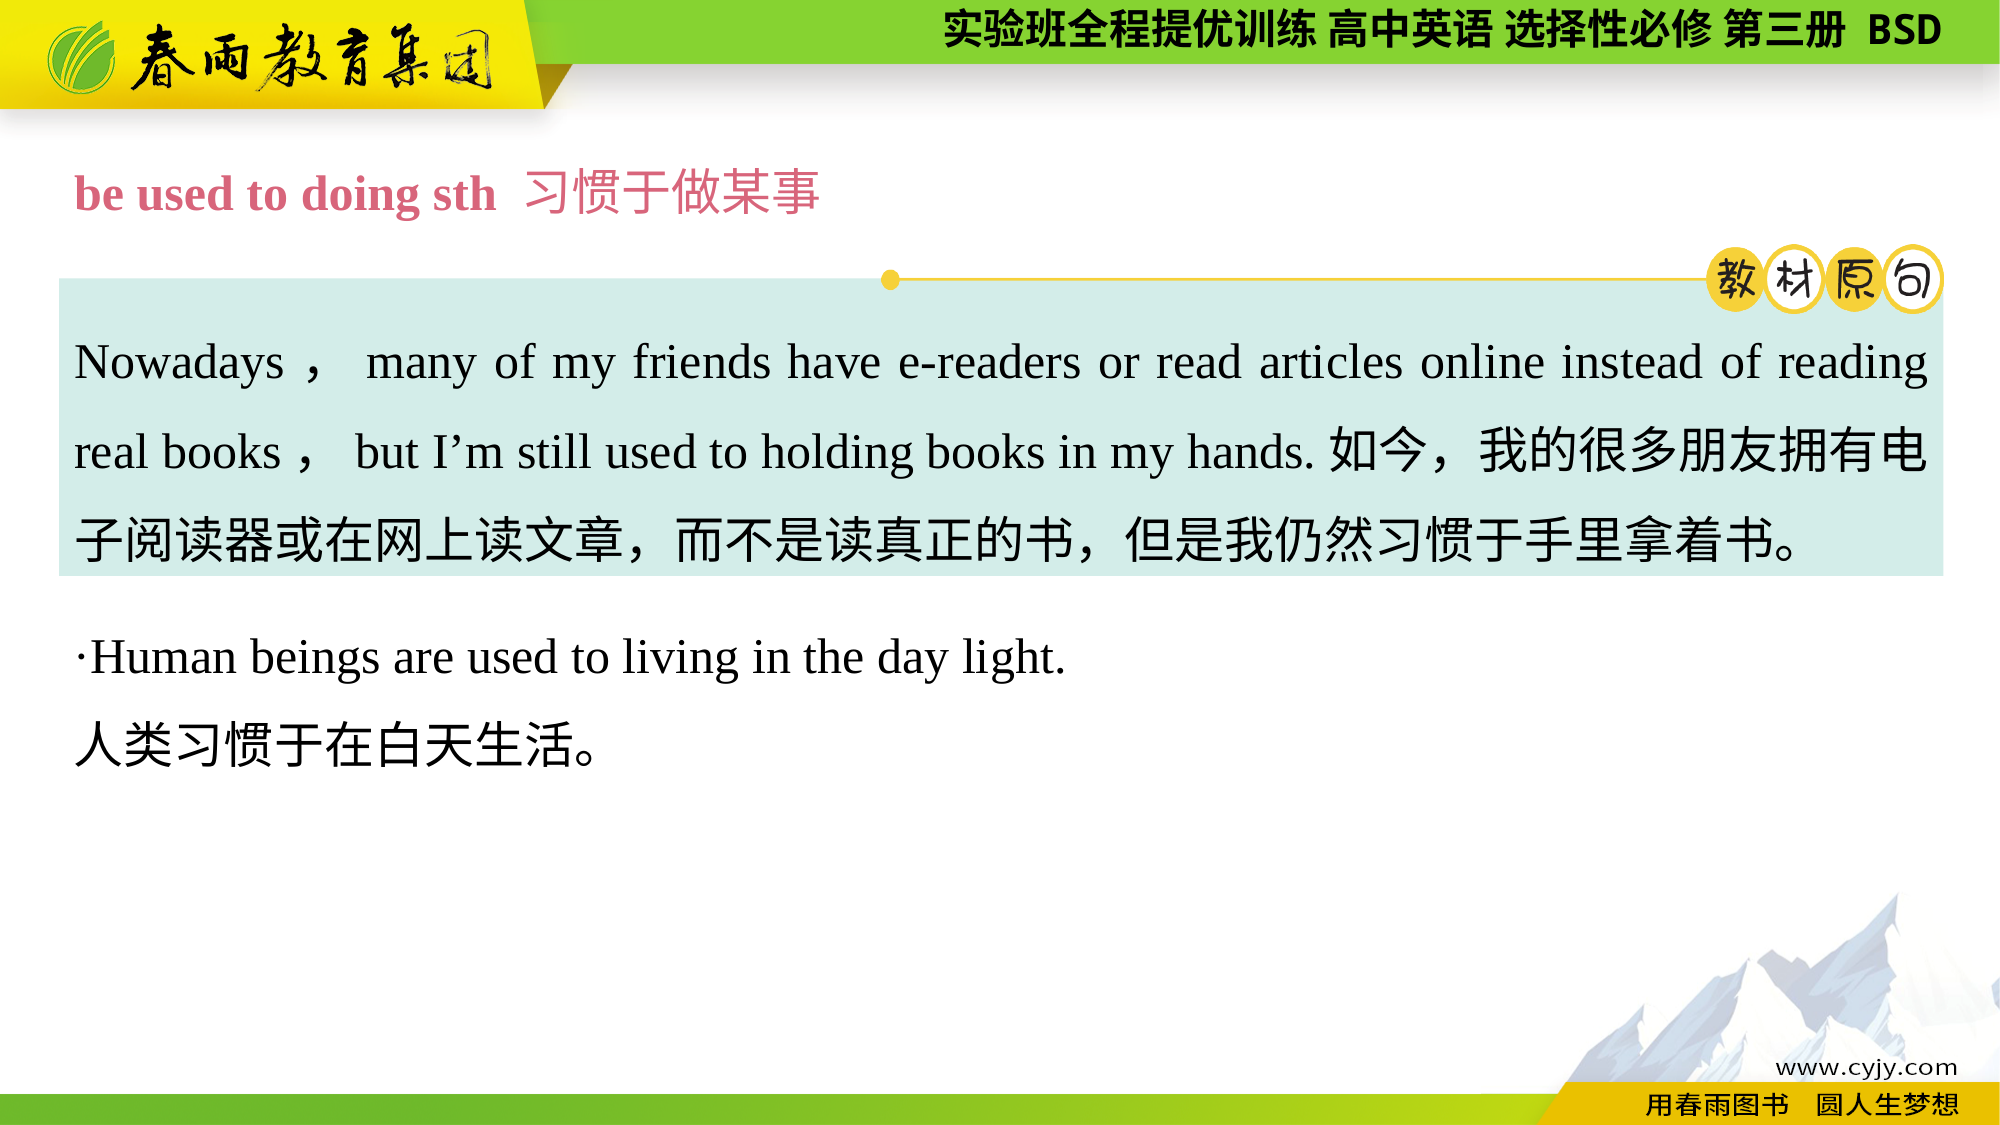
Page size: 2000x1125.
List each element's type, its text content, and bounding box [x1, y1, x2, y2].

text_box ·Human beings are used to living in the day light. 人类习惯于在白天生活。 [59, 586, 1366, 781]
picture [0, 0, 2000, 1125]
text_box Nowadays，many of my friends have e-readers or read articles online instead of reading real books，but I’m still used to holding books in my hands.如今，我的很多朋友拥有电子阅读器或在网上读文章，而不是读真正的书，但是我仍然习惯于手里拿着书。 [59, 278, 1944, 576]
list be used to doing sth 习惯于做某事 [59, 122, 1944, 217]
